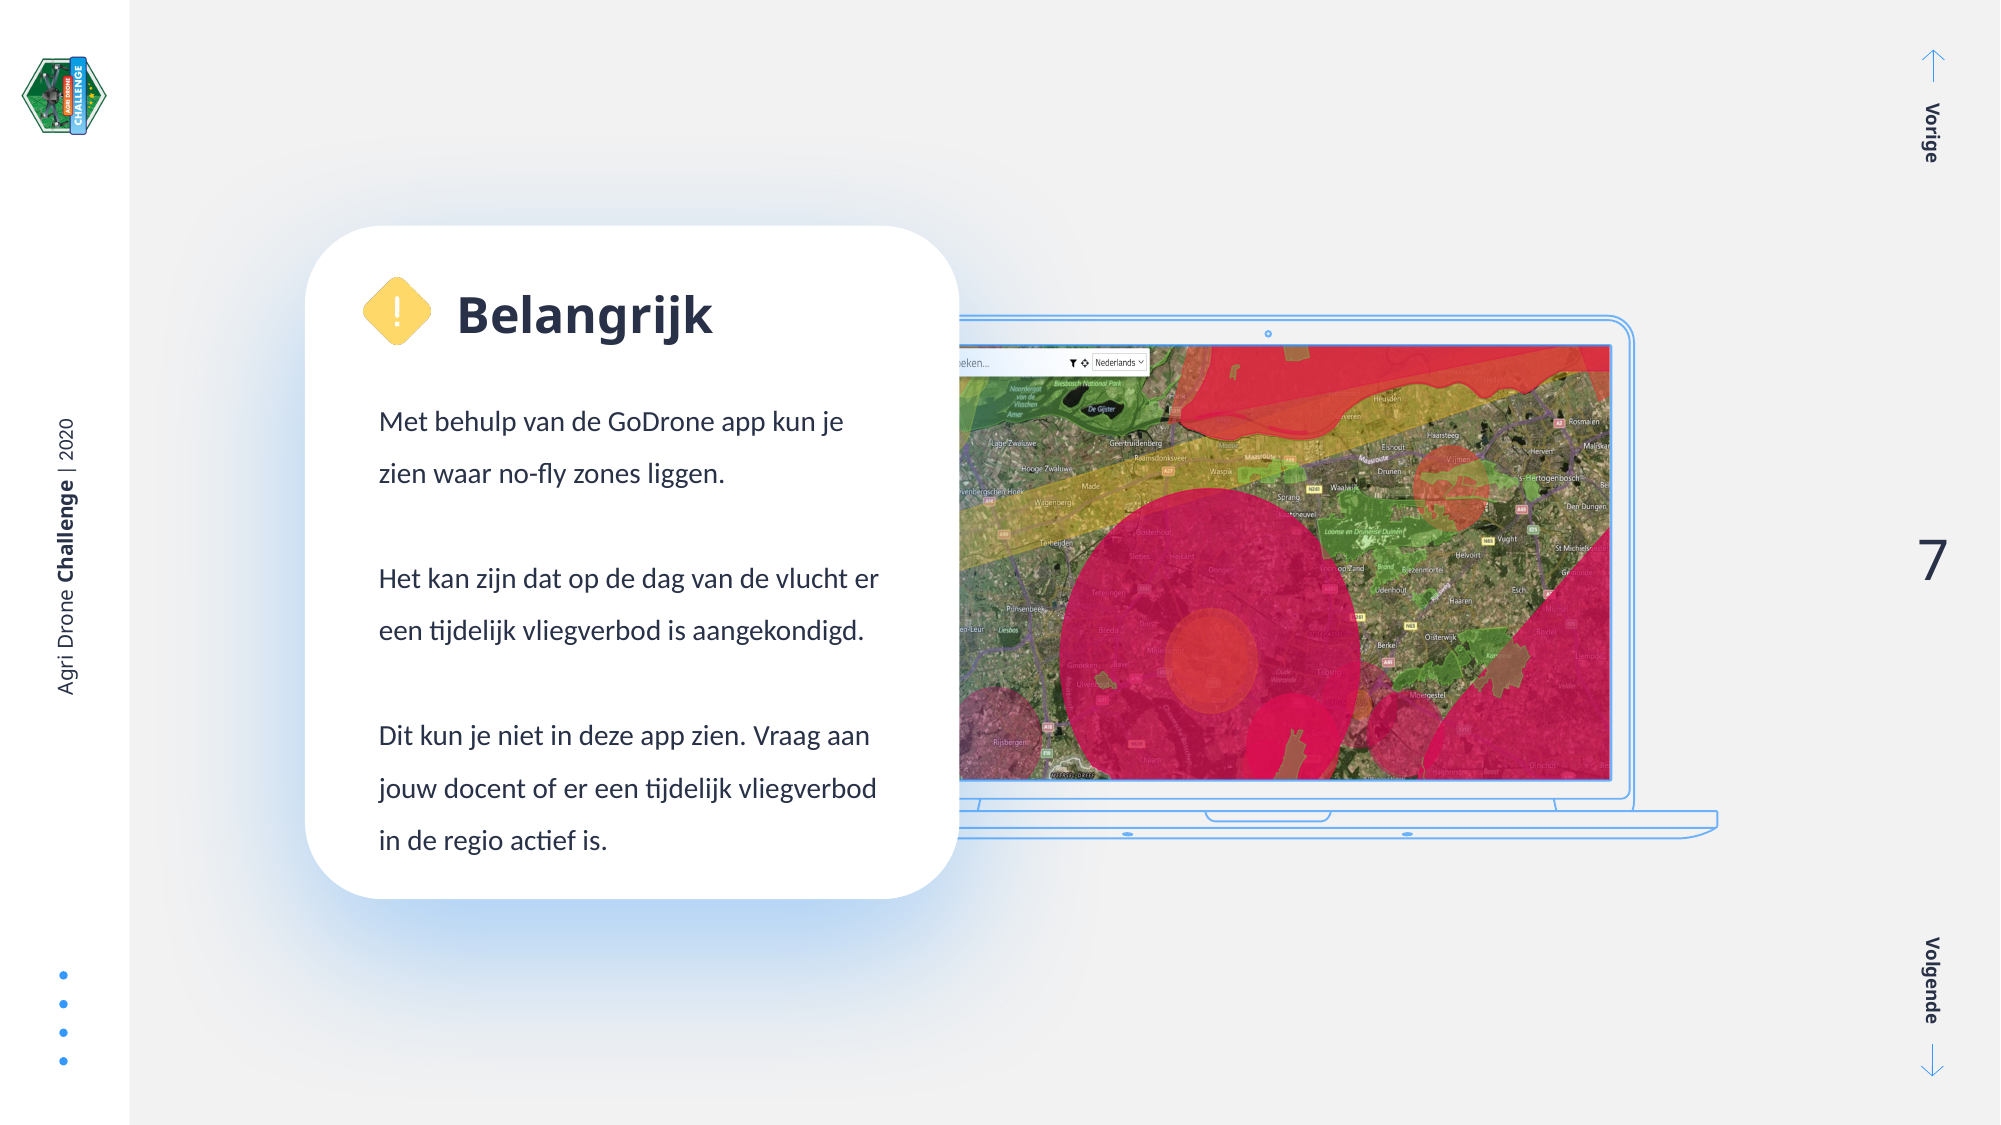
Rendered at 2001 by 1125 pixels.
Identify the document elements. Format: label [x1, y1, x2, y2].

text_box [960, 314, 1719, 840]
text_box [304, 225, 960, 900]
picture [19, 50, 110, 142]
picture [363, 277, 431, 345]
